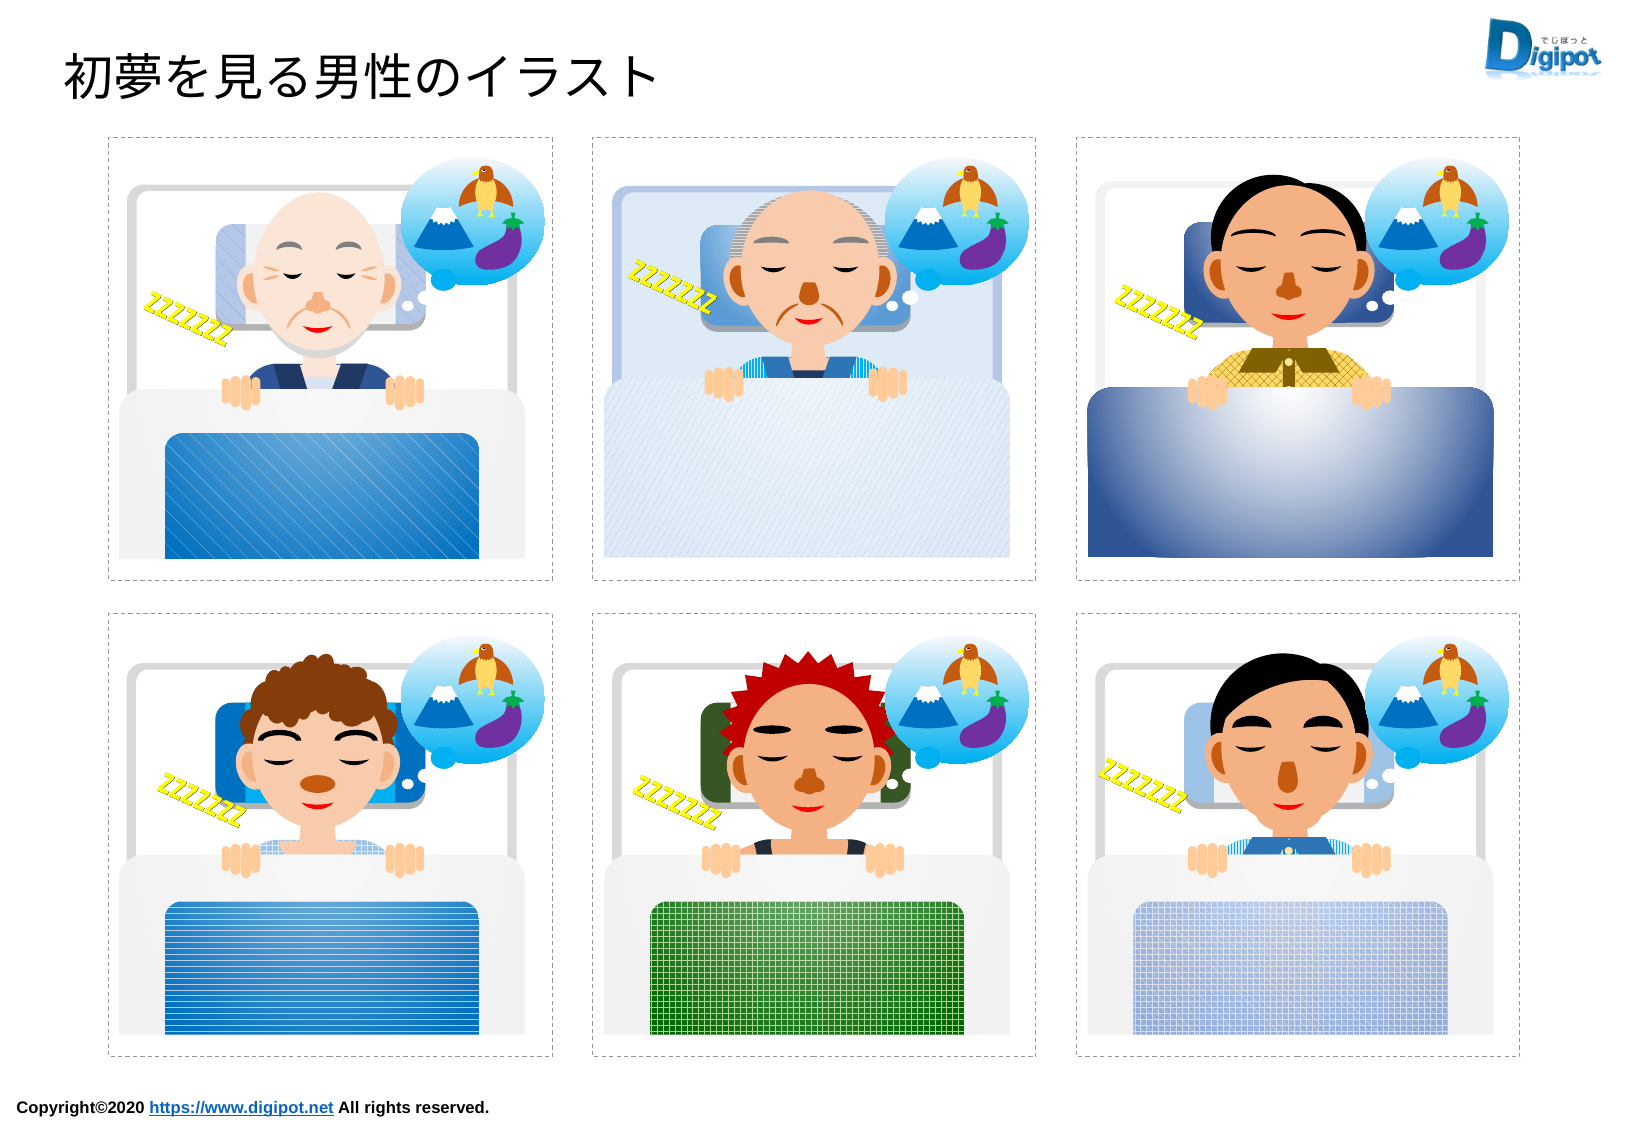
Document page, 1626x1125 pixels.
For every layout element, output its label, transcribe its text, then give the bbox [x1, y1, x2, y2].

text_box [119, 157, 545, 560]
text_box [1087, 157, 1510, 558]
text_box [604, 157, 1030, 558]
picture [1485, 18, 1602, 82]
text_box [118, 635, 545, 1035]
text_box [1087, 635, 1510, 1035]
text_box 初夢を見る男性のイラスト [48, 38, 678, 113]
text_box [604, 635, 1030, 1035]
